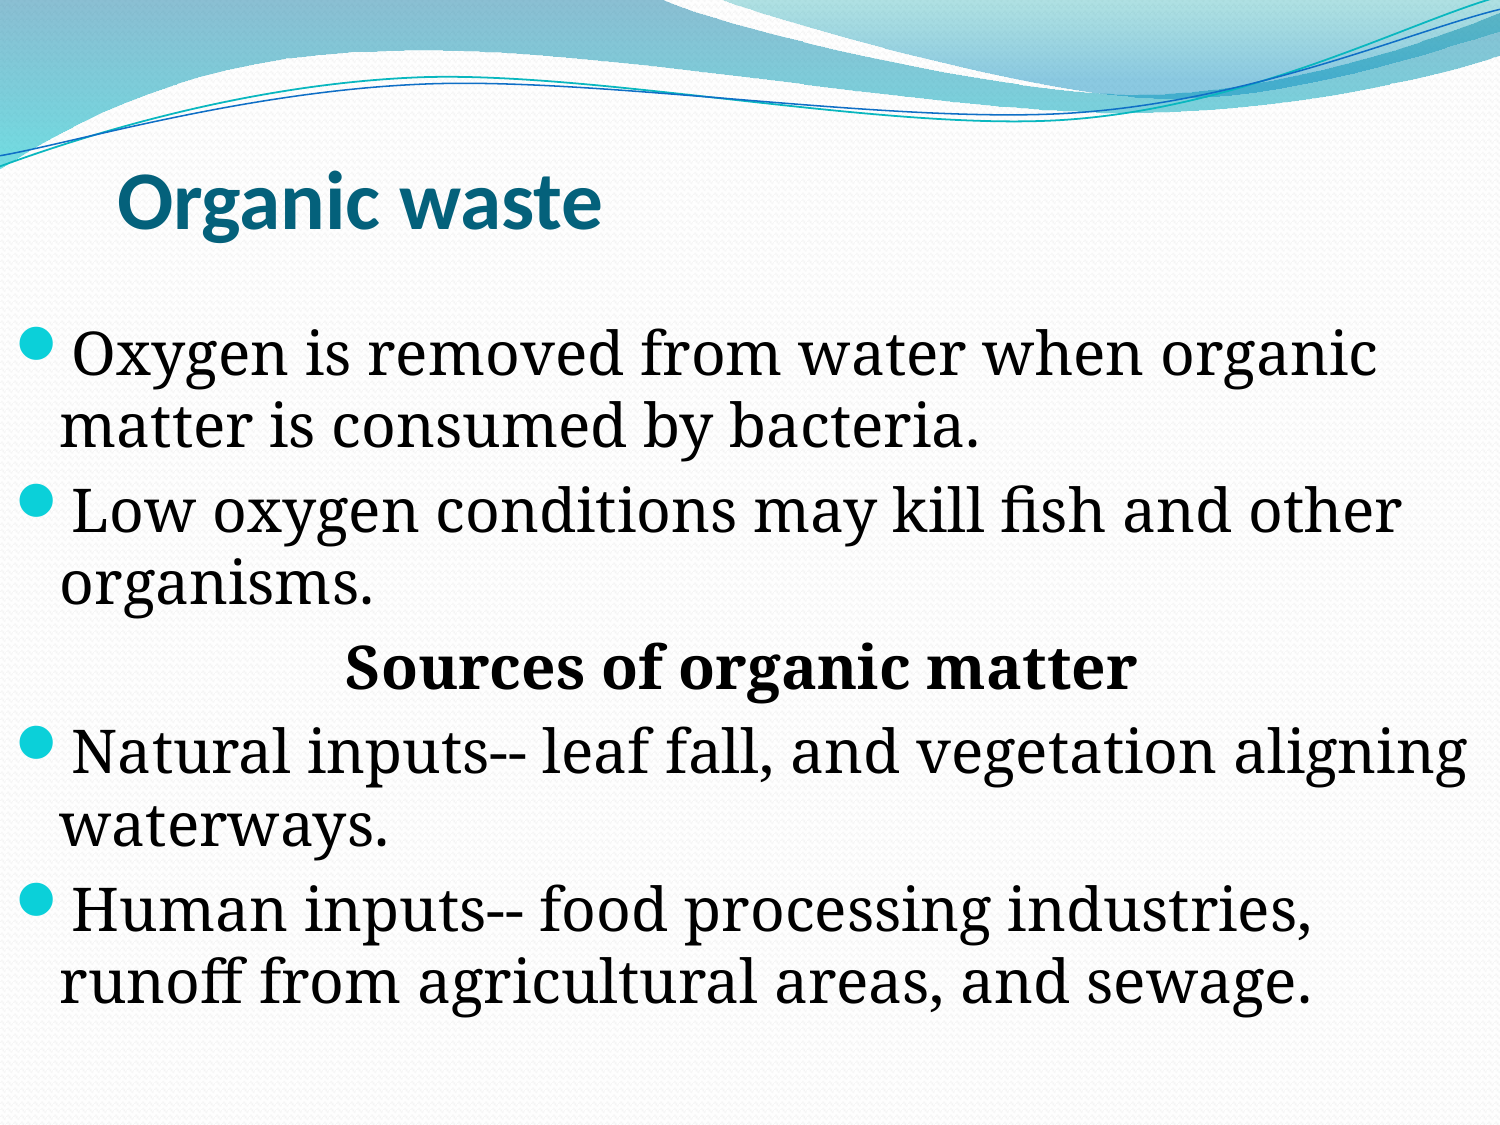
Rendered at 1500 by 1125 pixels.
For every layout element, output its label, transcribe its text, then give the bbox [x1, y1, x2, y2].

title Organic waste [117, 58, 1393, 222]
list Oxygen is removed from water when organic matter is consumed by bacteria. Low oxygen conditions may kill fish and other organisms. Sources of organic matter Natural inputs-- leaf fall, and vegetation aligning waterways. Human inputs-- food processing industries, runoff from agricultural areas, and sewage. [0, 222, 1500, 1125]
